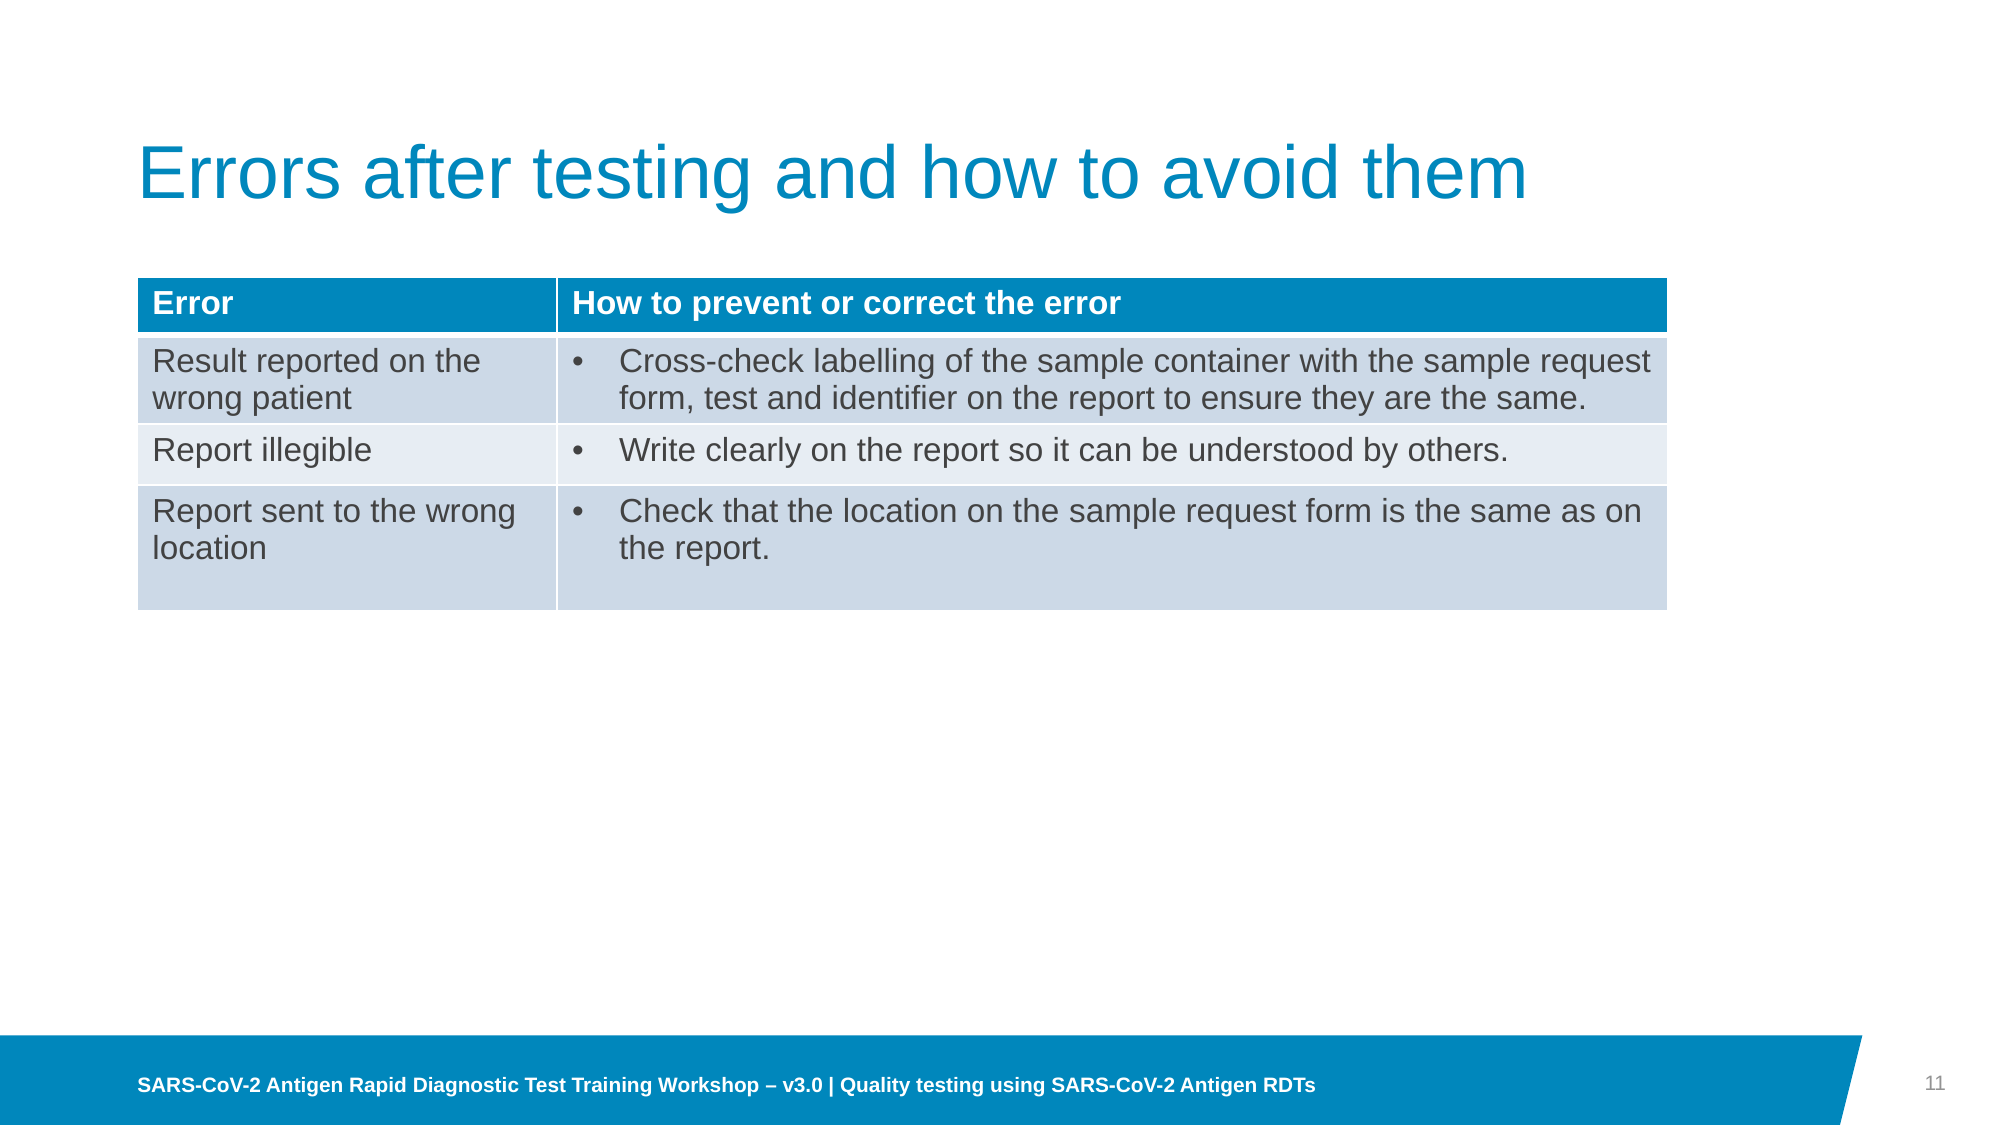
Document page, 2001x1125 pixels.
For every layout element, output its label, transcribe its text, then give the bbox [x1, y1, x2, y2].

slide_number 11 [1862, 1035, 1947, 1125]
table_cell Cross-check labelling of the sample container with the sample request form, test and identifier on the report to ensure they are the same. [558, 338, 1667, 423]
table_header Error [138, 278, 556, 332]
table_cell Check that the location on the sample request form is the same as on the report. [558, 486, 1667, 610]
table_cell Report sent to the wrong location [138, 486, 556, 610]
table_cell Write clearly on the report so it can be understood by others. [558, 425, 1667, 484]
title Errors after testing and how to avoid them [137, 59, 1863, 215]
table_cell Report illegible [138, 425, 556, 484]
footer SARS-CoV-2 Antigen Rapid Diagnostic Test Training Workshop – v3.0 | Quality testing using SARS-CoV-2 Antigen RDTs [137, 1042, 1367, 1125]
table_header How to prevent or correct the error [558, 278, 1667, 332]
table_cell Result reported on the wrong patient [138, 338, 556, 423]
